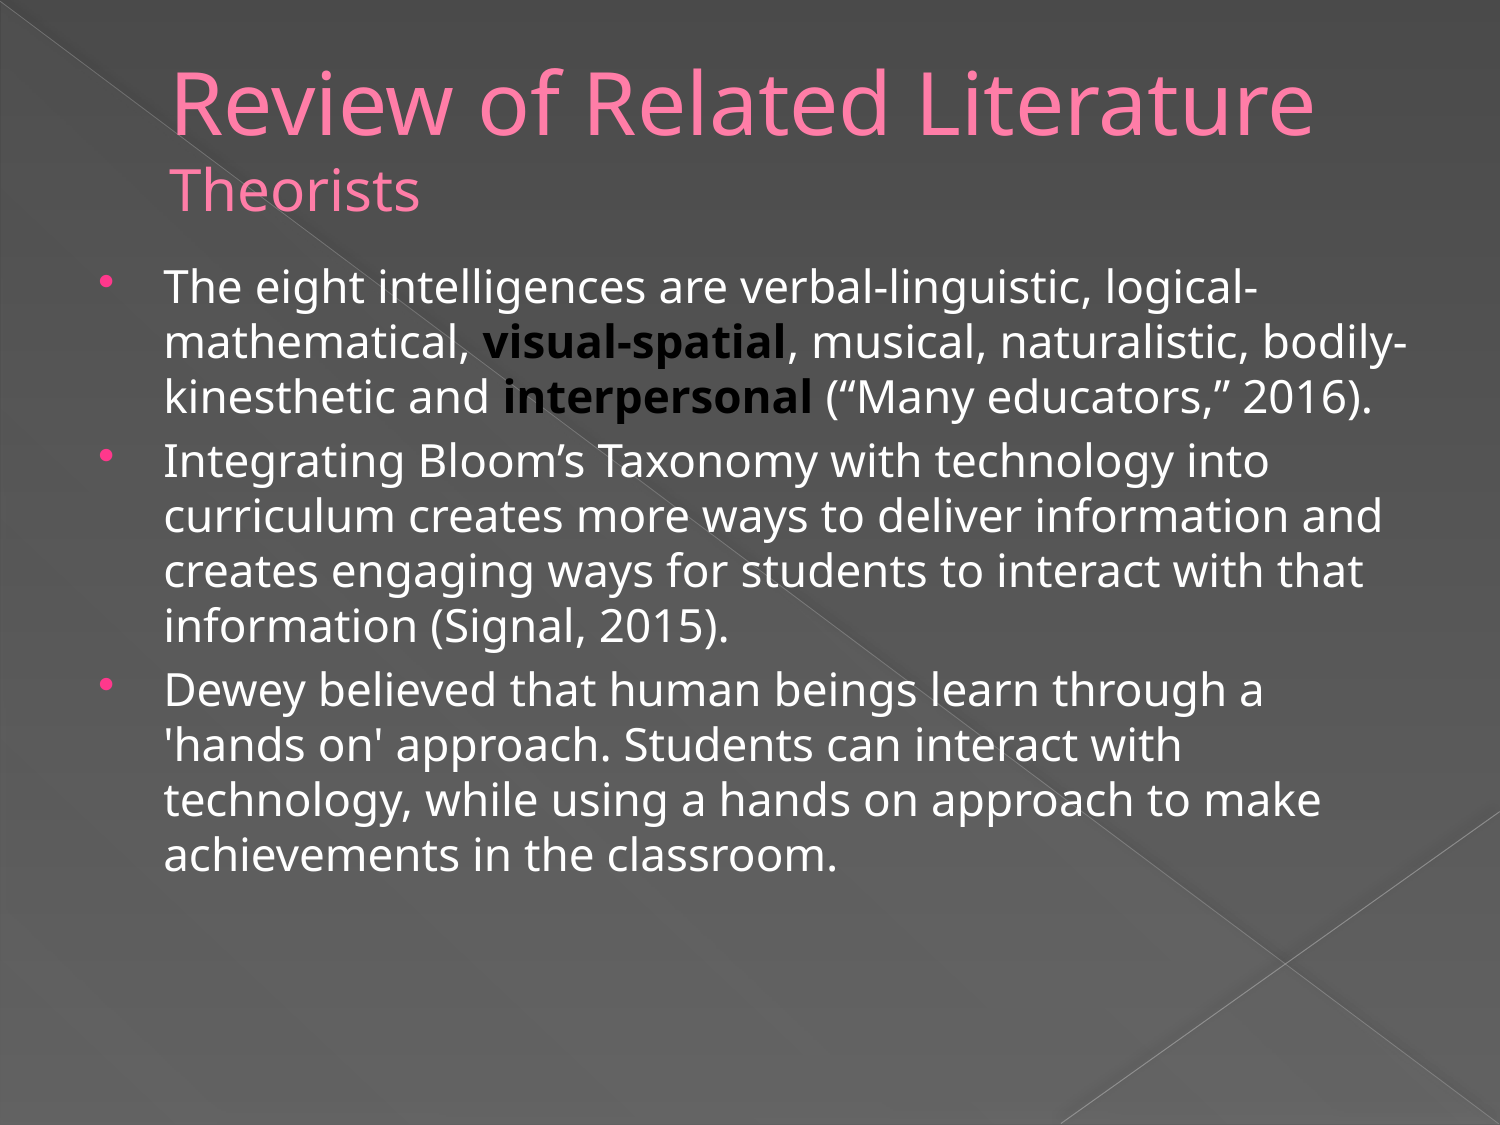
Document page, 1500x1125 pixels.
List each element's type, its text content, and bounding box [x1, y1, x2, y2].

list The eight intelligences are verbal-linguistic, logical-mathematical, visual-spatial, musical, naturalistic, bodily-kinesthetic and interpersonal (“Many educators,” 2016). Integrating Bloom’s Taxonomy with technology into curriculum creates more ways to deliver information and creates engaging ways for students to interact with that information (Signal, 2015). Dewey believed that human beings learn through a 'hands on' approach. Students can interact with technology, while using a hands on approach to make achievements in the classroom. [75, 250, 1425, 1059]
title Review of Related Literature Theorists [75, 21, 1425, 250]
